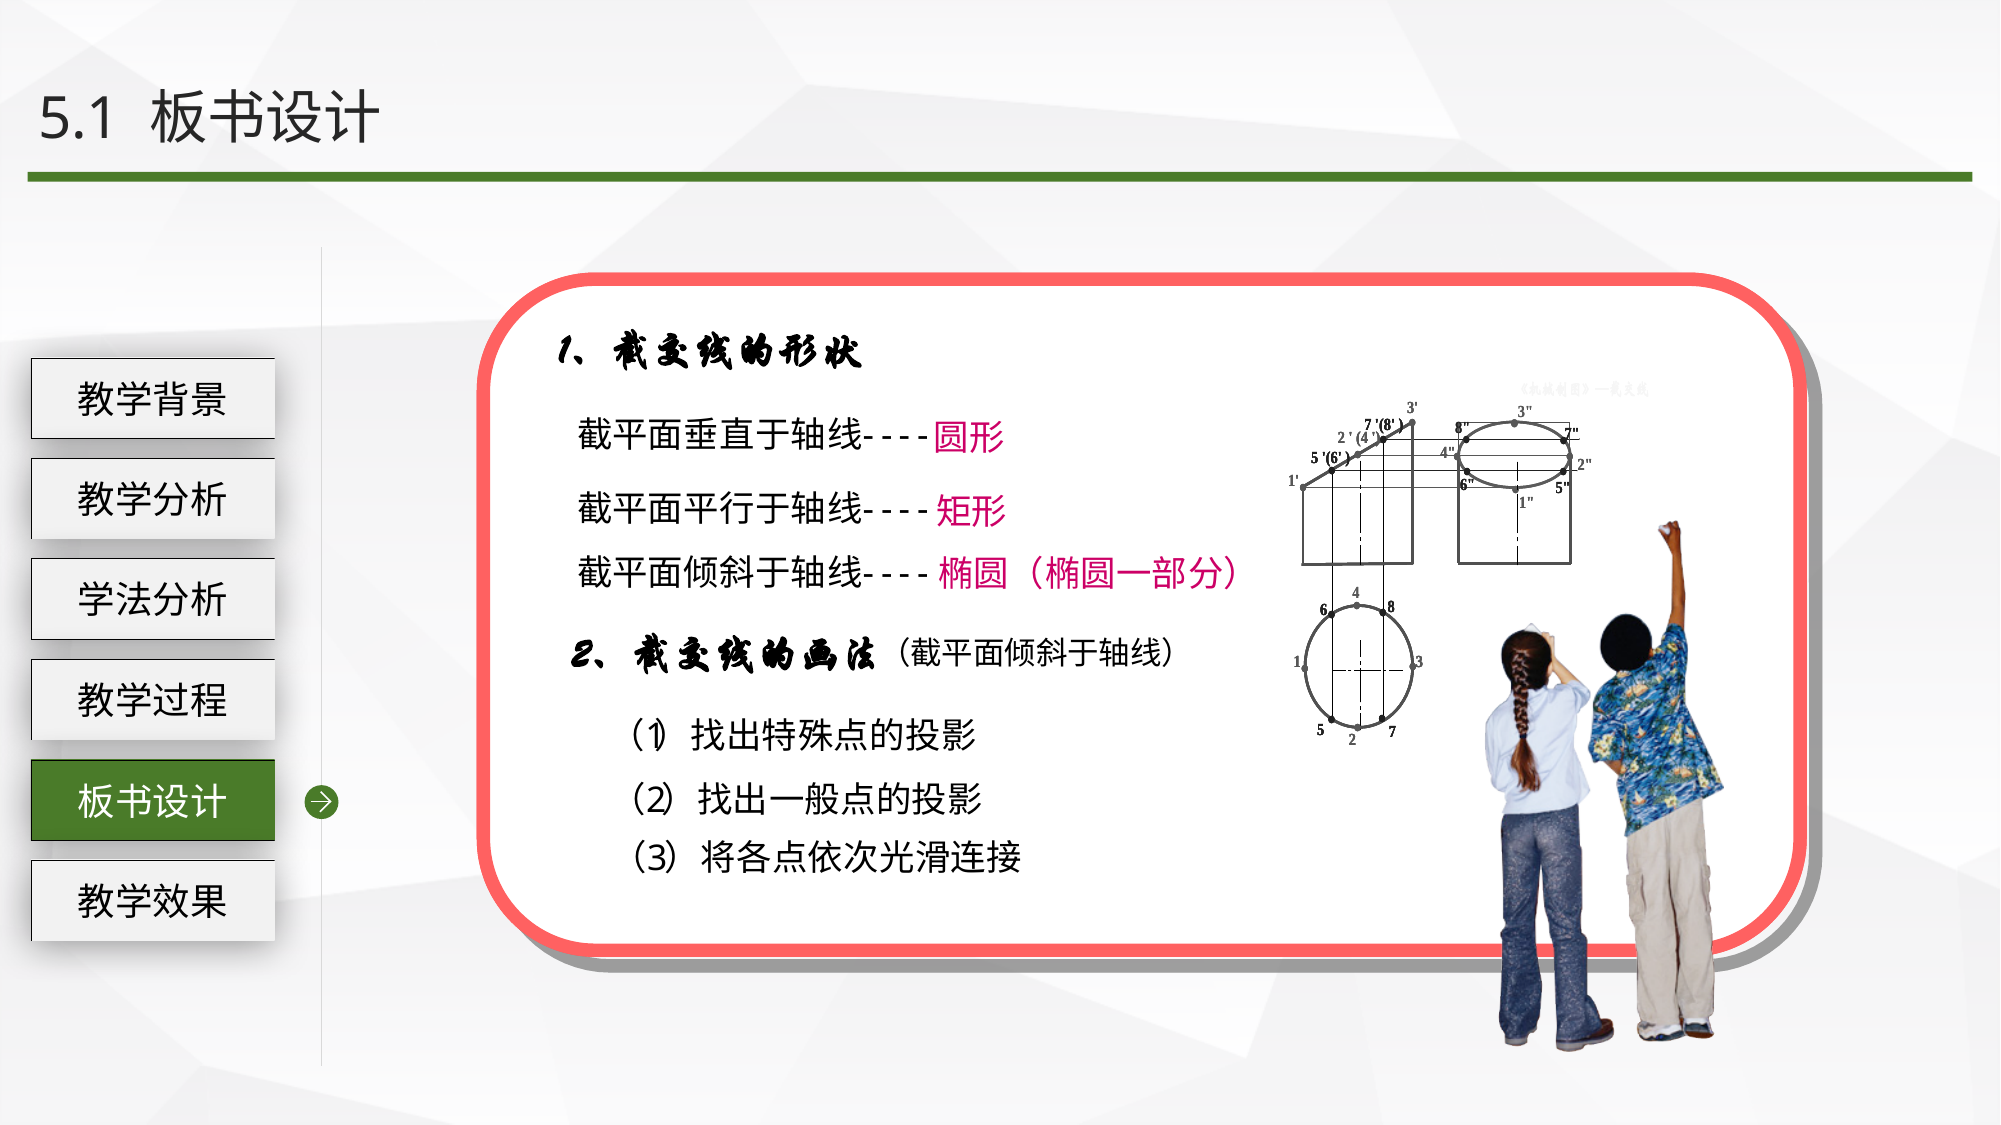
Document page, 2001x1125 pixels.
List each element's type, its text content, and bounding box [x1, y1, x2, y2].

text_box 教学过程 [30, 659, 275, 740]
text_box 学法分析 [30, 558, 275, 640]
text_box 5.1 板书设计 [23, 73, 794, 158]
text_box 教学效果 [30, 859, 275, 941]
picture [0, 0, 2000, 1125]
text_box [26, 171, 1973, 183]
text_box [304, 785, 339, 820]
text_box 教学分析 [30, 458, 275, 539]
text_box 板书设计 [30, 759, 275, 841]
text_box 教学背景 [30, 357, 275, 439]
